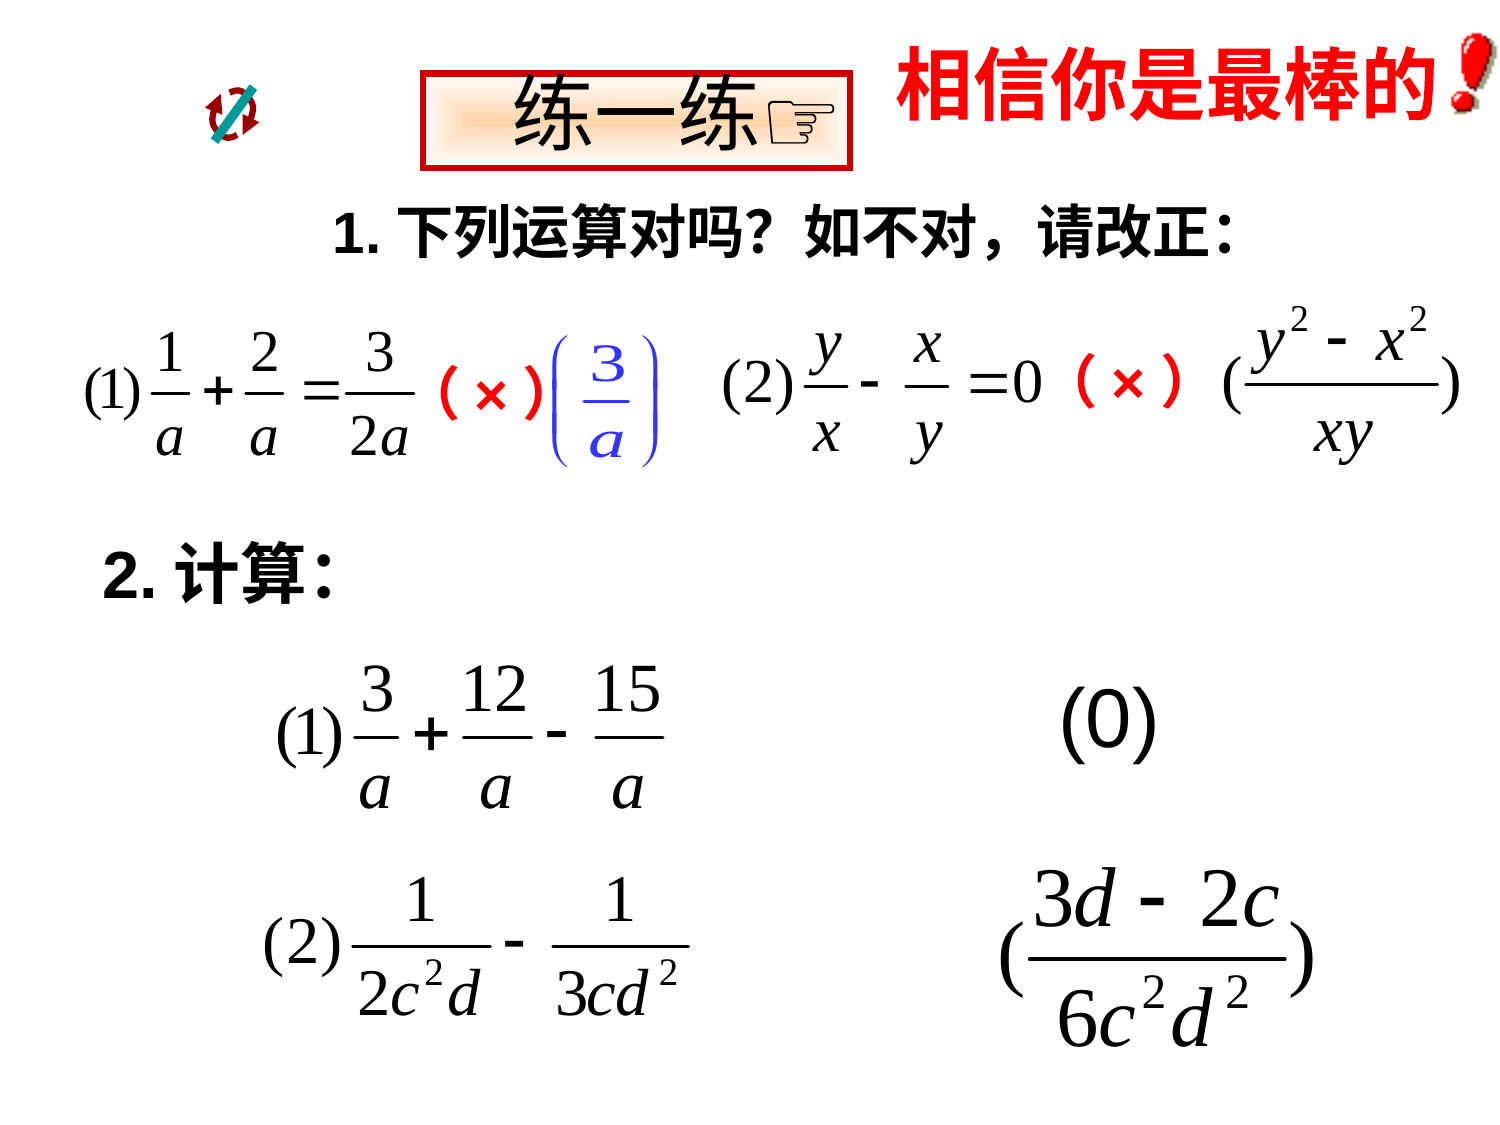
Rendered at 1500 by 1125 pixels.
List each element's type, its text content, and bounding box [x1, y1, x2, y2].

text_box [985, 845, 1333, 1066]
text_box 2.计算： [87, 524, 596, 620]
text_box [537, 324, 676, 476]
text_box (0) [1043, 657, 1175, 772]
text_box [74, 314, 427, 469]
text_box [253, 857, 705, 1031]
picture [1417, 24, 1500, 120]
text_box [712, 303, 1056, 476]
text_box （×） [431, 350, 532, 435]
text_box （×） [1060, 337, 1207, 423]
text_box 1.下列运算对吗？如不对，请改正： [317, 196, 1488, 270]
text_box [1212, 287, 1473, 477]
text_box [211, 54, 863, 180]
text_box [265, 644, 680, 824]
